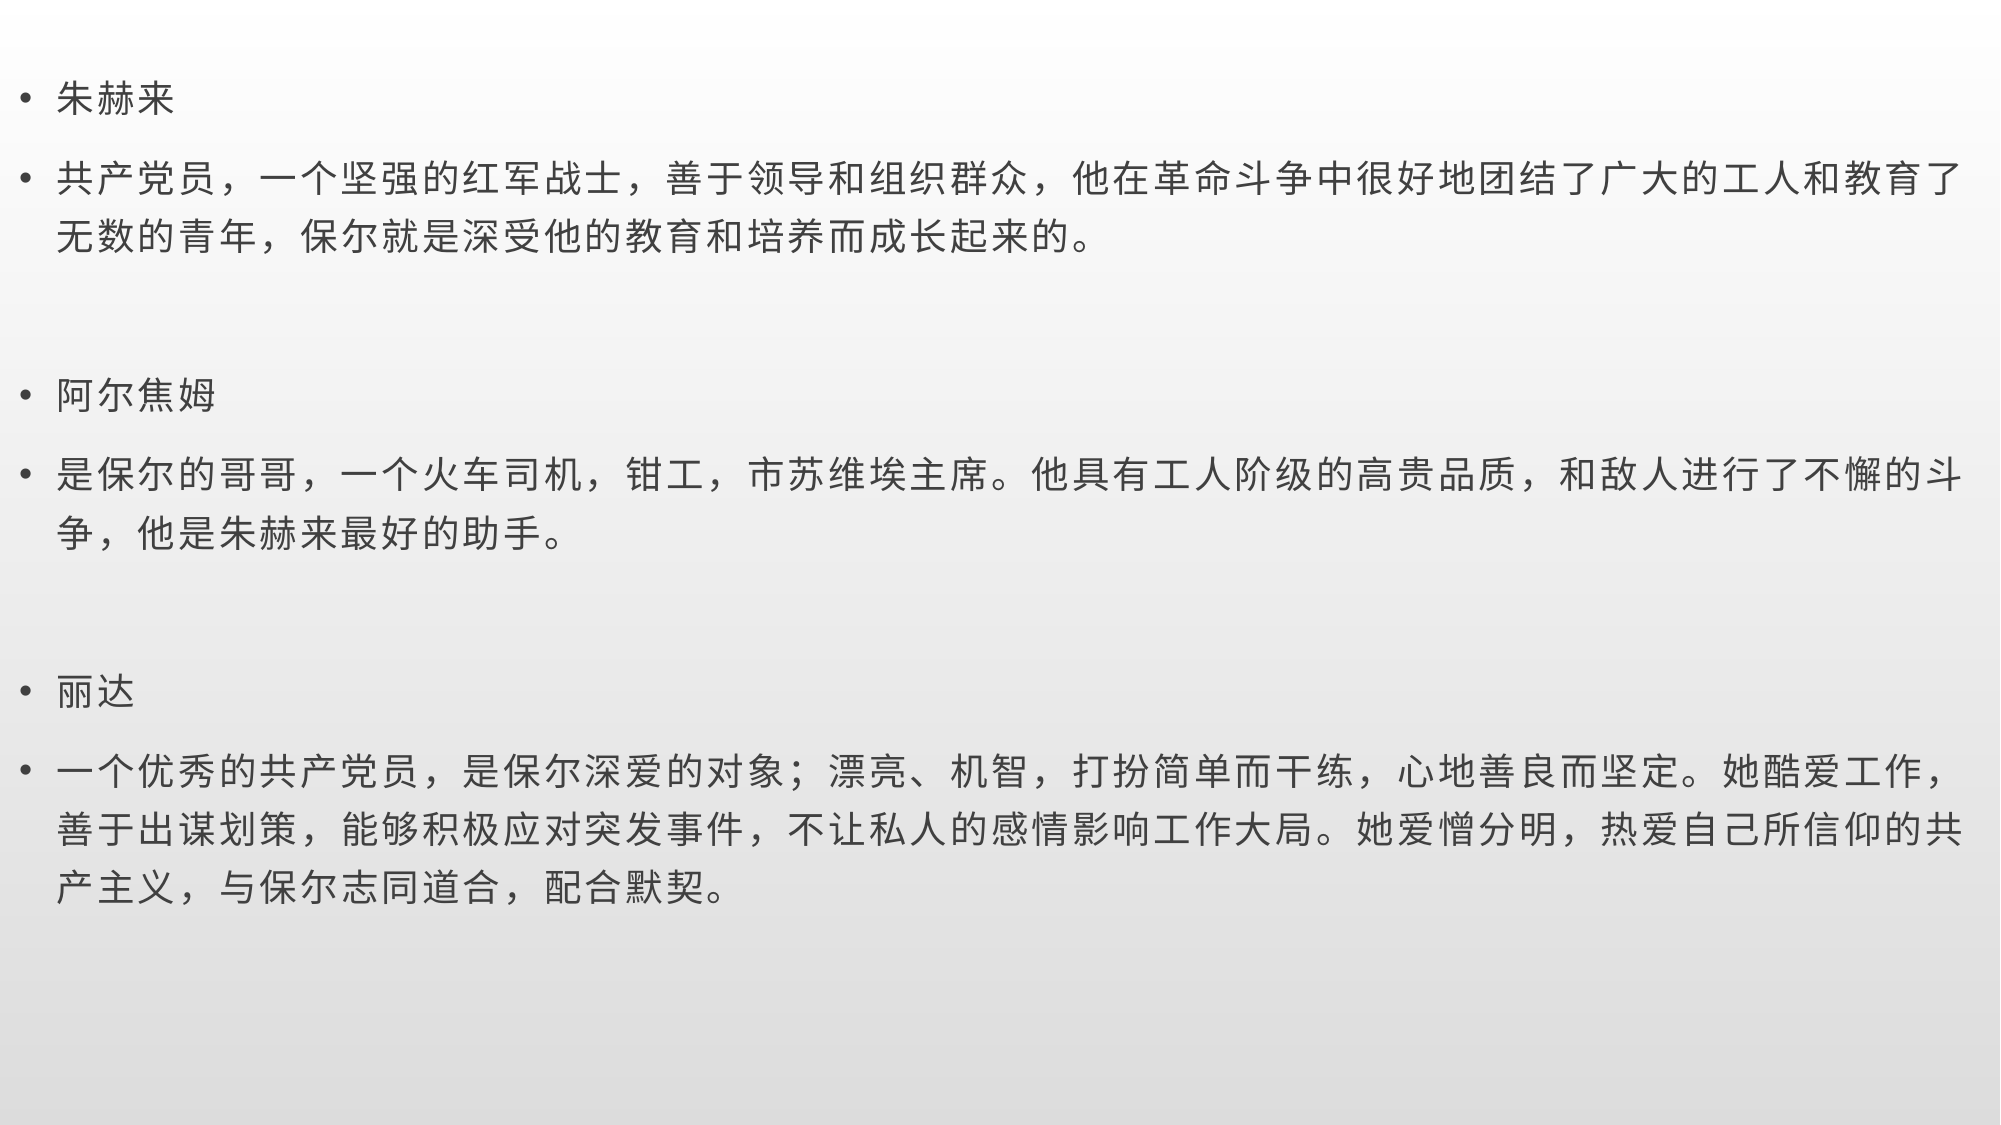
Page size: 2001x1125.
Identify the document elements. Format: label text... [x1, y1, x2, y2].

list 朱赫来 共产党员，一个坚强的红军战士，善于领导和组织群众，他在革命斗争中很好地团结了广大的工人和教育了无数的青年，保尔就是深受他的教育和培养而成长起来的。 阿尔焦姆 是保尔的哥哥，一个火车司机，钳工，市苏维埃主席。他具有工人阶级的高贵品质，和敌人进行了不懈的斗争，他是朱赫来最好的助手。 丽达 一个优秀的共产党员，是保尔深爱的对象；漂亮、机智，打扮简单而干练，心地善良而坚定。她酷爱工作，善于出谋划策，能够积极应对突发事件，不让私人的感情影响工作大局。她爱憎分明，热爱自己所信仰的共产主义，与保尔志同道合，配合默契。 [2, 0, 1997, 1125]
